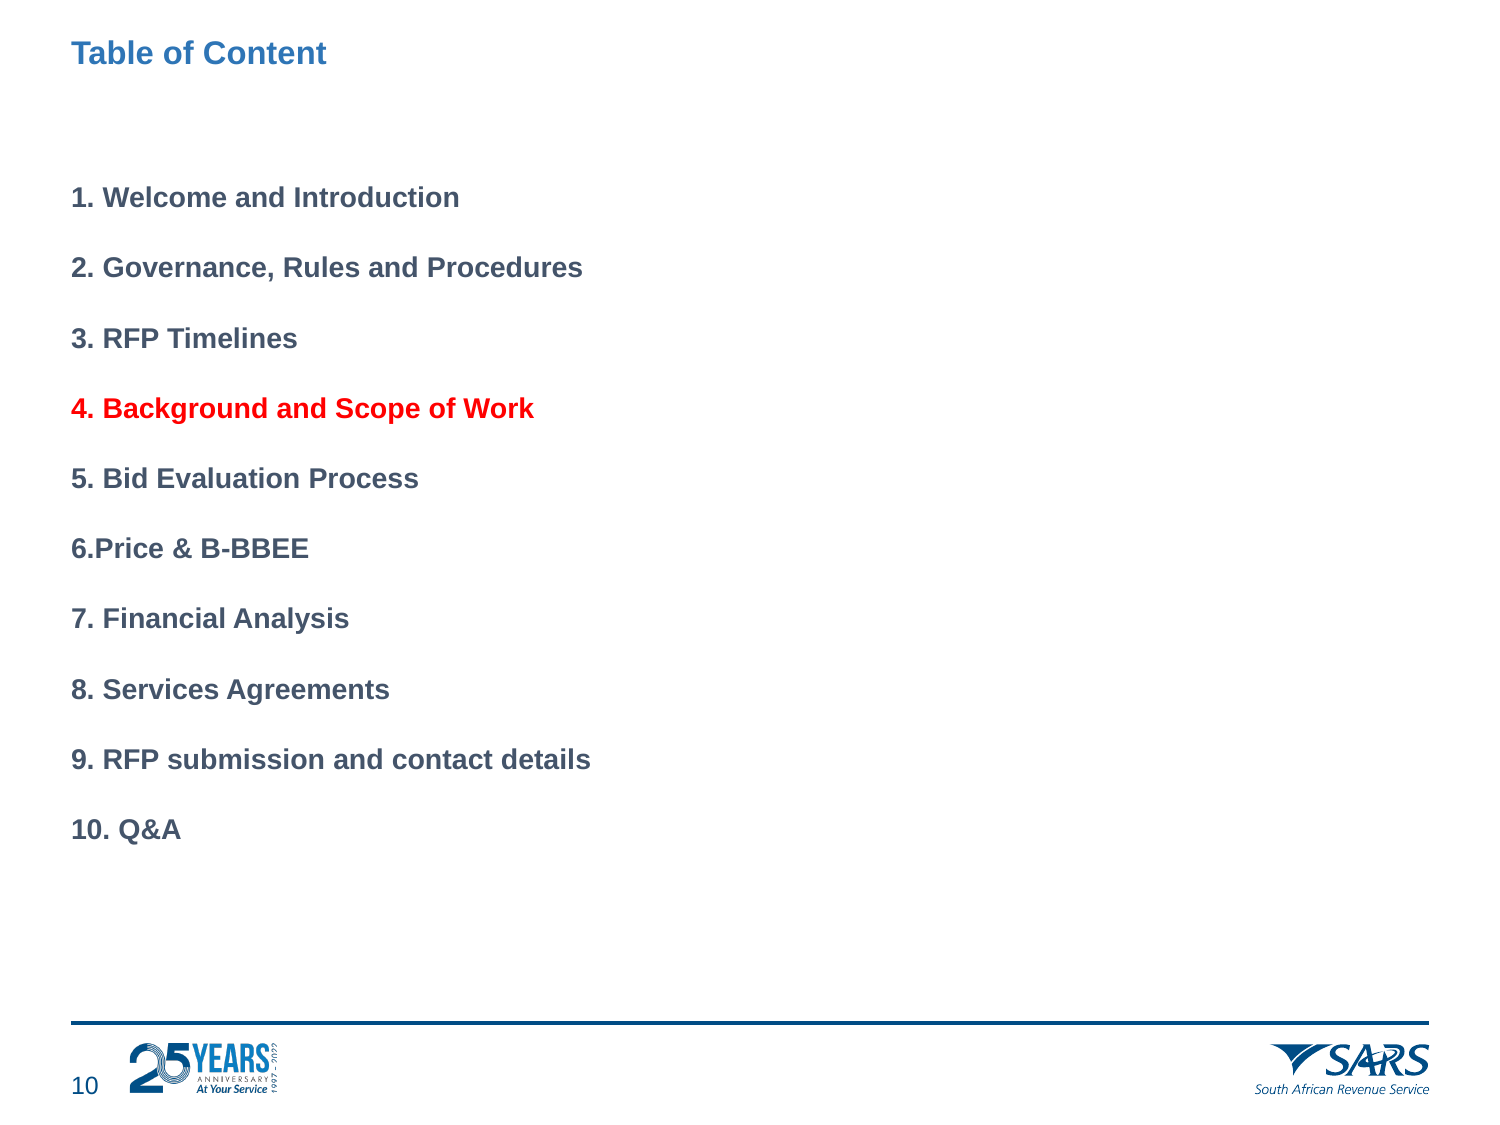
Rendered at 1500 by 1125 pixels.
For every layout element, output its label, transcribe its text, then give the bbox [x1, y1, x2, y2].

list 1. Welcome and Introduction 2. Governance, Rules and Procedures 3. RFP Timelines 4. Background and Scope of Work 5. Bid Evaluation Process 6.Price & B-BBEE 7. Financial Analysis 8. Services Agreements 9. RFP submission and contact details 10. Q&A [56, 159, 1430, 857]
slide_number 9 [56, 1054, 394, 1115]
title Table of Content [56, 28, 1350, 116]
